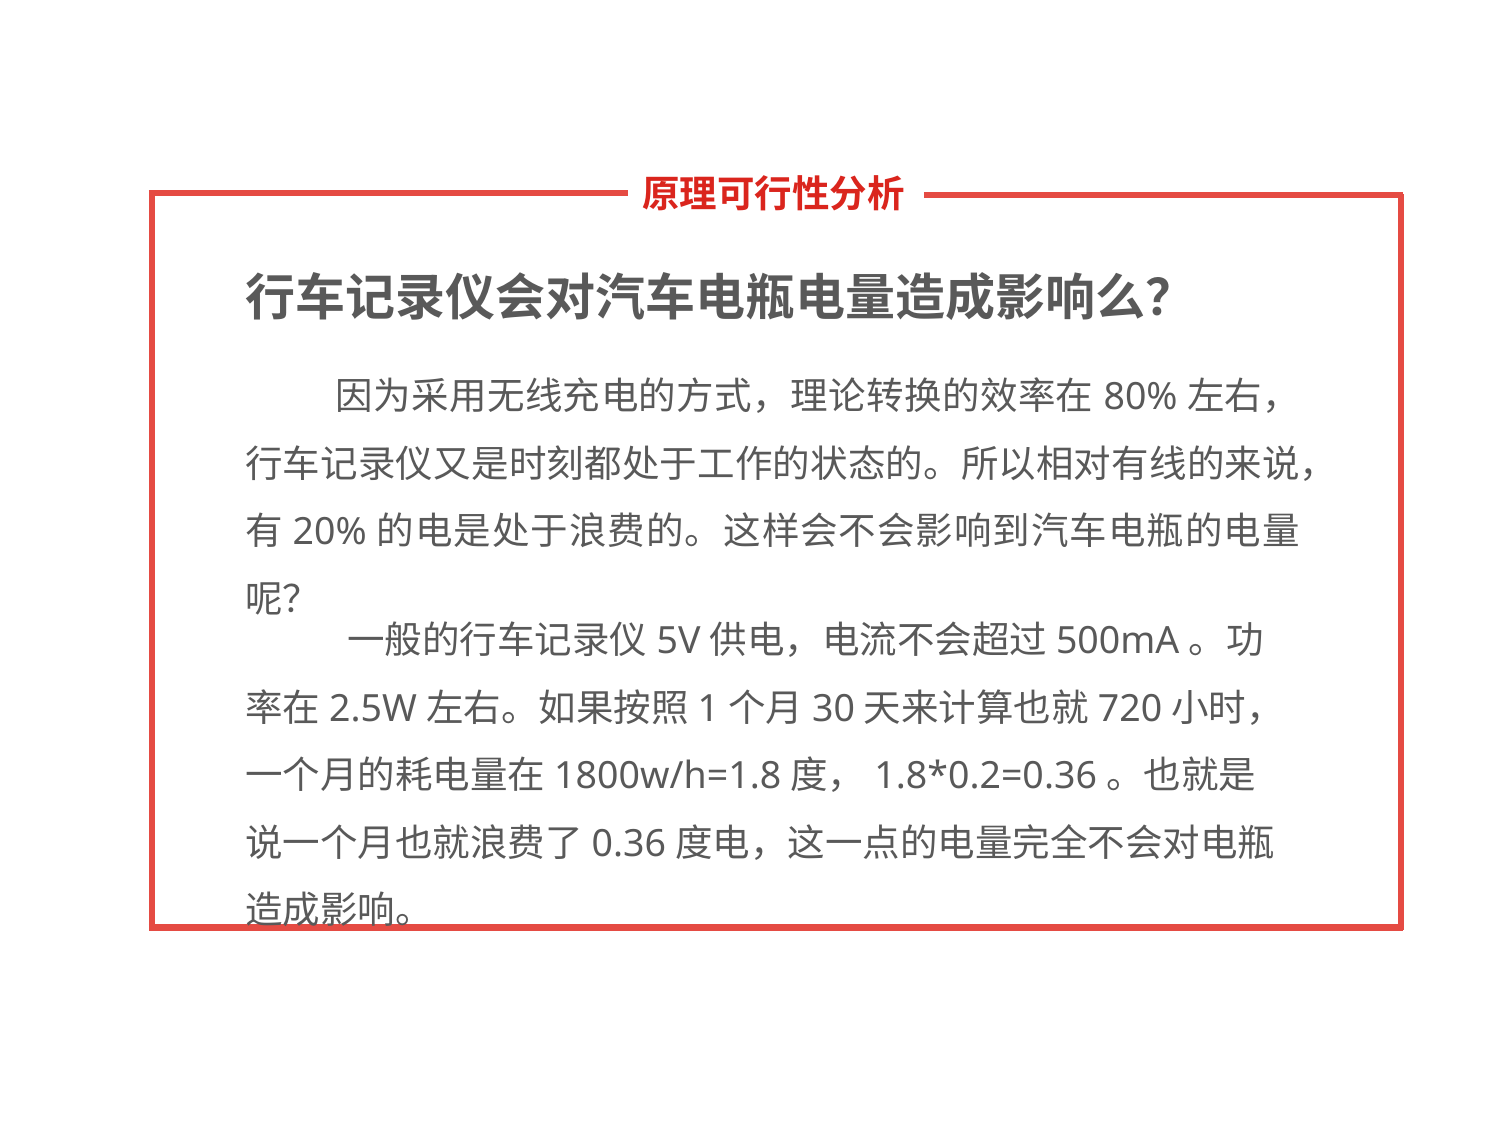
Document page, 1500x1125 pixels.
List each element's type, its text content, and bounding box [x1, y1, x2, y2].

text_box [148, 192, 1404, 931]
text_box 原理可行性分析 [628, 163, 925, 191]
